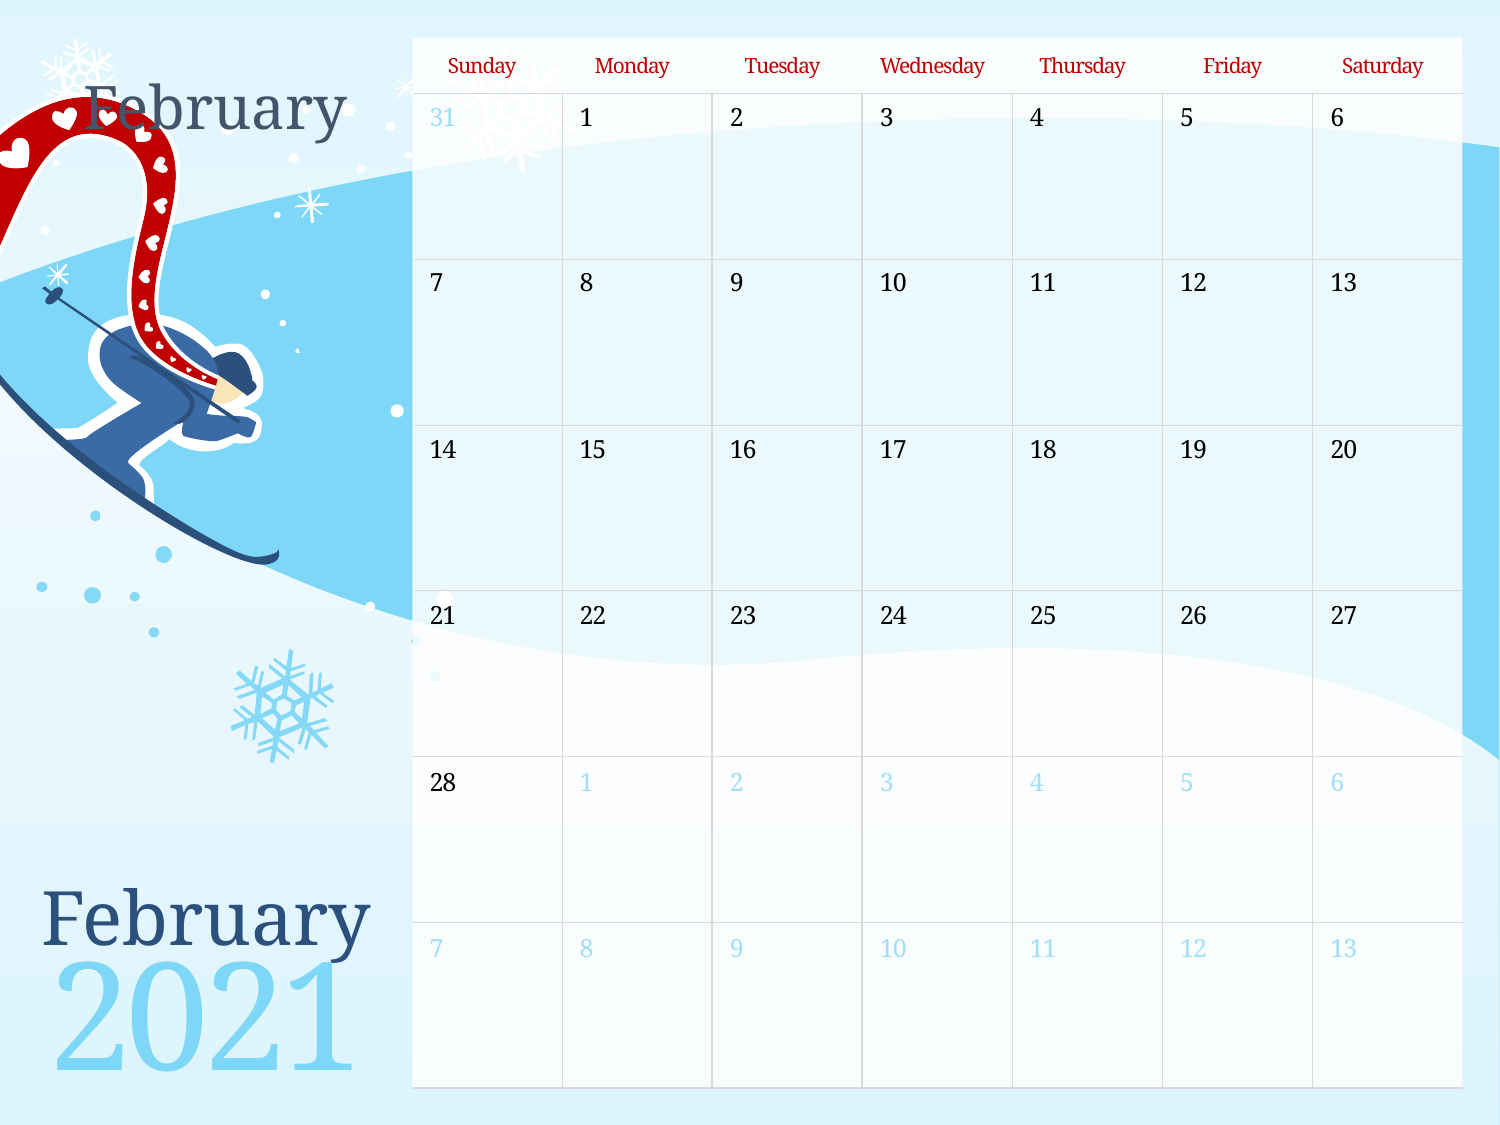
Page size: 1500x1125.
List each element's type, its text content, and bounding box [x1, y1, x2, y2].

title February [68, 70, 1450, 150]
